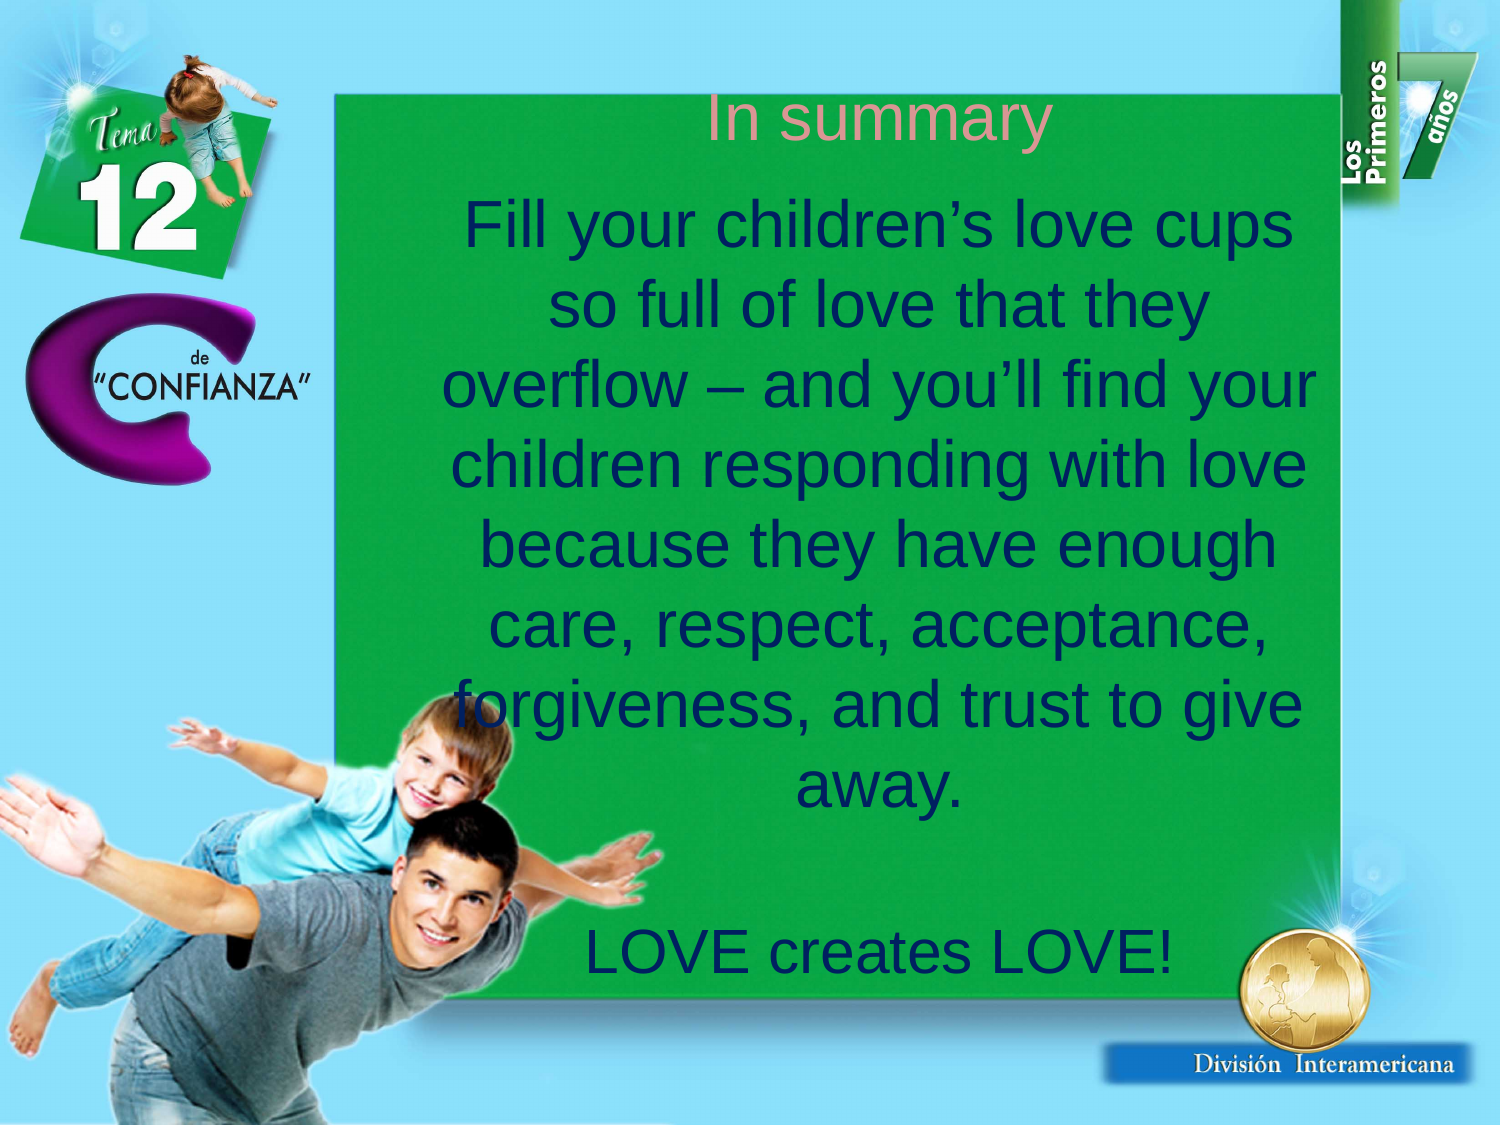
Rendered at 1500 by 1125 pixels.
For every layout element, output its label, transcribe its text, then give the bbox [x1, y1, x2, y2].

text_box In summary Fill your children’s love cups so full of love that they overflow – and you’ll find your children responding with love because they have enough care, respect, acceptance, forgiveness, and trust to give away. LOVE creates LOVE! [419, 66, 1341, 994]
picture [0, 0, 1500, 1125]
